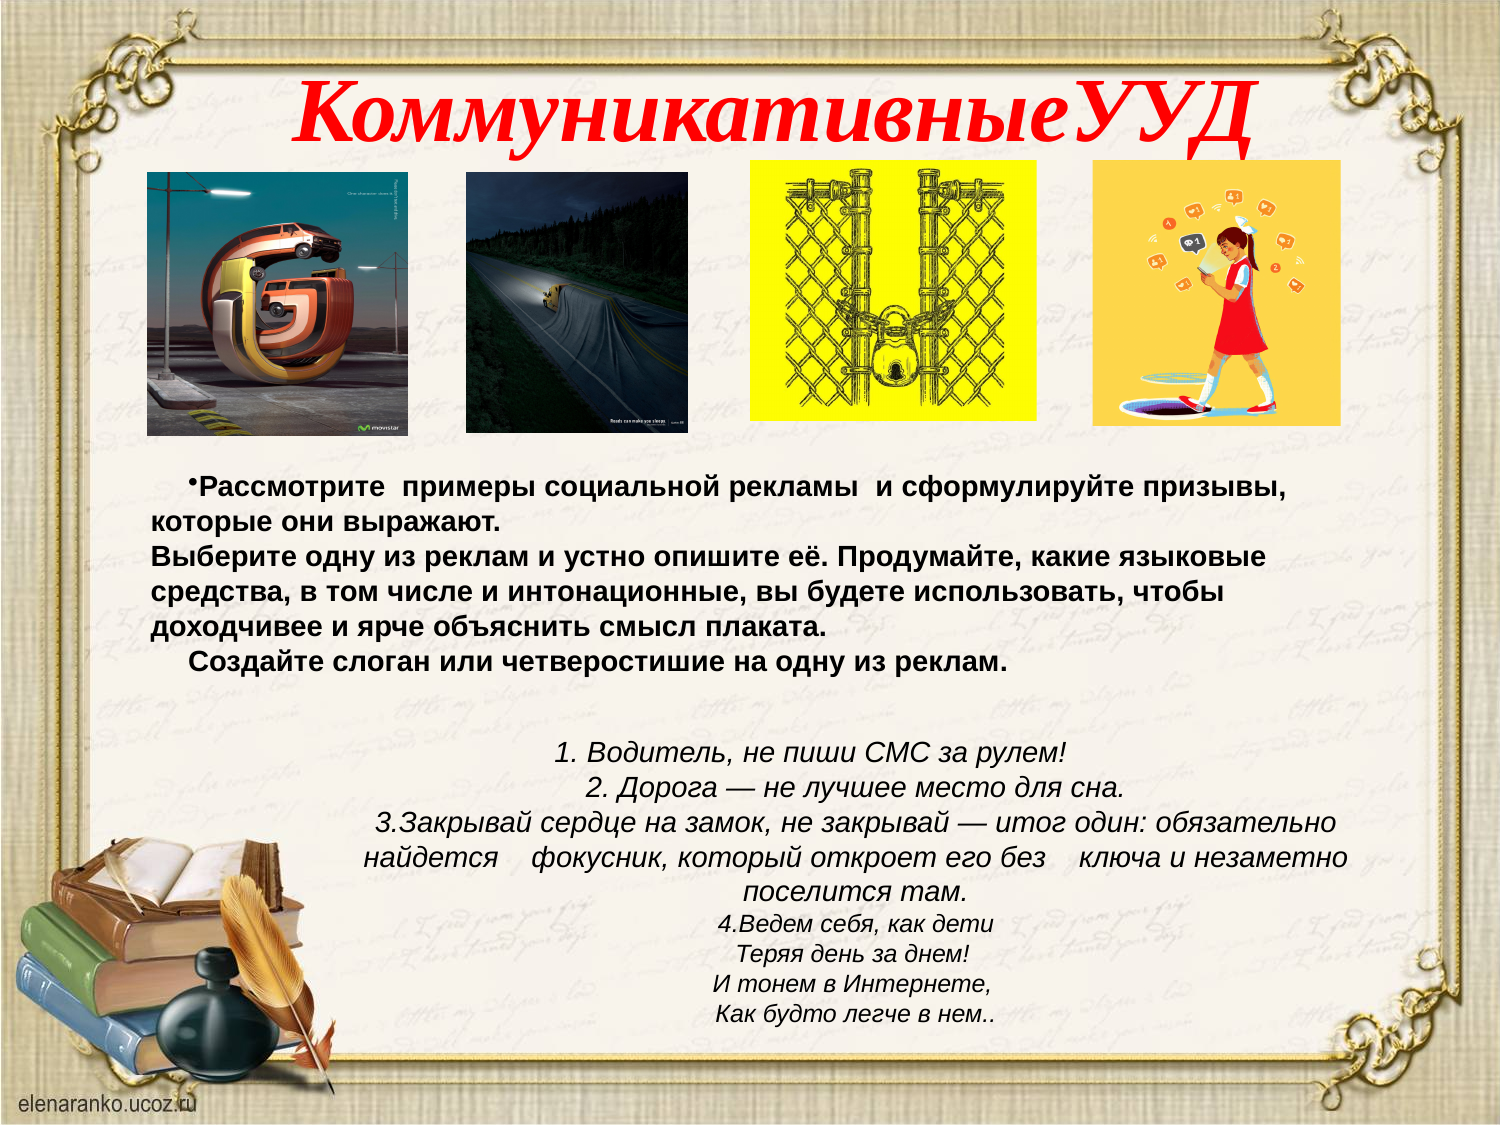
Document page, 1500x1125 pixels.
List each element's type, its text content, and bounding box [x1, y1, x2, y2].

picture [0, 0, 1500, 1125]
text_box 1. Водитель, не пиши СМС за рулем! 2. Дорога — не лучшее место для сна. 3.Закрывай сердце на замок, не закрывай — итог один: обязательно найдется фокусник, который откроет его без ключа и незаметно поселится там. 4.Ведем себя, как дети Теряя день за днем! И тонем в Интернете, Как будто легче в нем.. [348, 725, 1364, 1035]
text_box Рассмотрите примеры социальной рекламы и сформулируйте призывы, которые они выражают. Выберите одну из реклам и устно опишите её. Продумайте, какие языковые средства, в том числе и интонационные, вы будете использовать, чтобы доходчивее и ярче объяснить смысл плаката. Создайте слоган или четверостишие на одну из реклам. [135, 460, 1388, 730]
title КоммуникативныеУУД [88, 66, 1439, 254]
